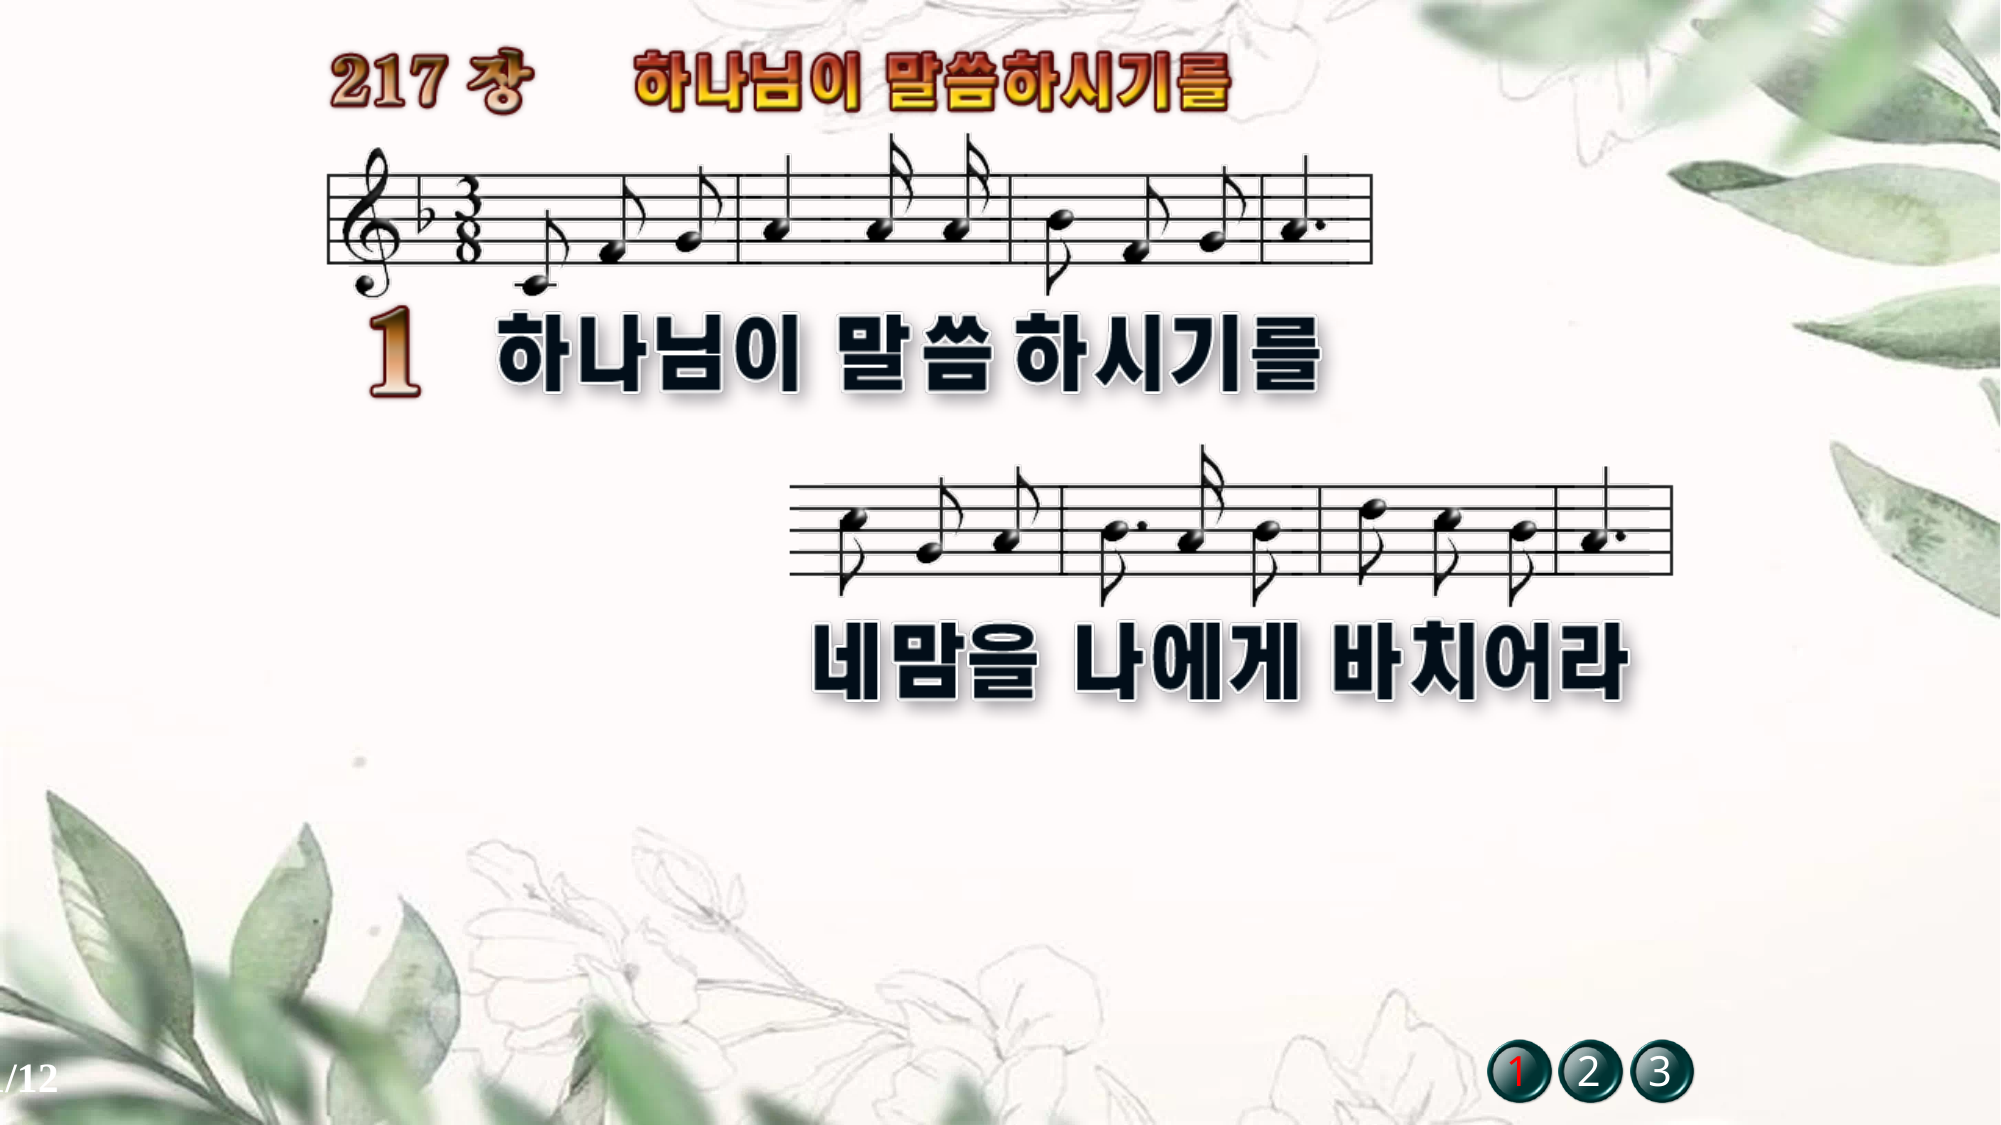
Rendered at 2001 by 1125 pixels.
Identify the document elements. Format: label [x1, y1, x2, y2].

text_box [1555, 1035, 1626, 1106]
picture [0, 0, 2001, 1125]
text_box [1484, 1035, 1555, 1106]
text_box [1627, 1035, 1697, 1106]
